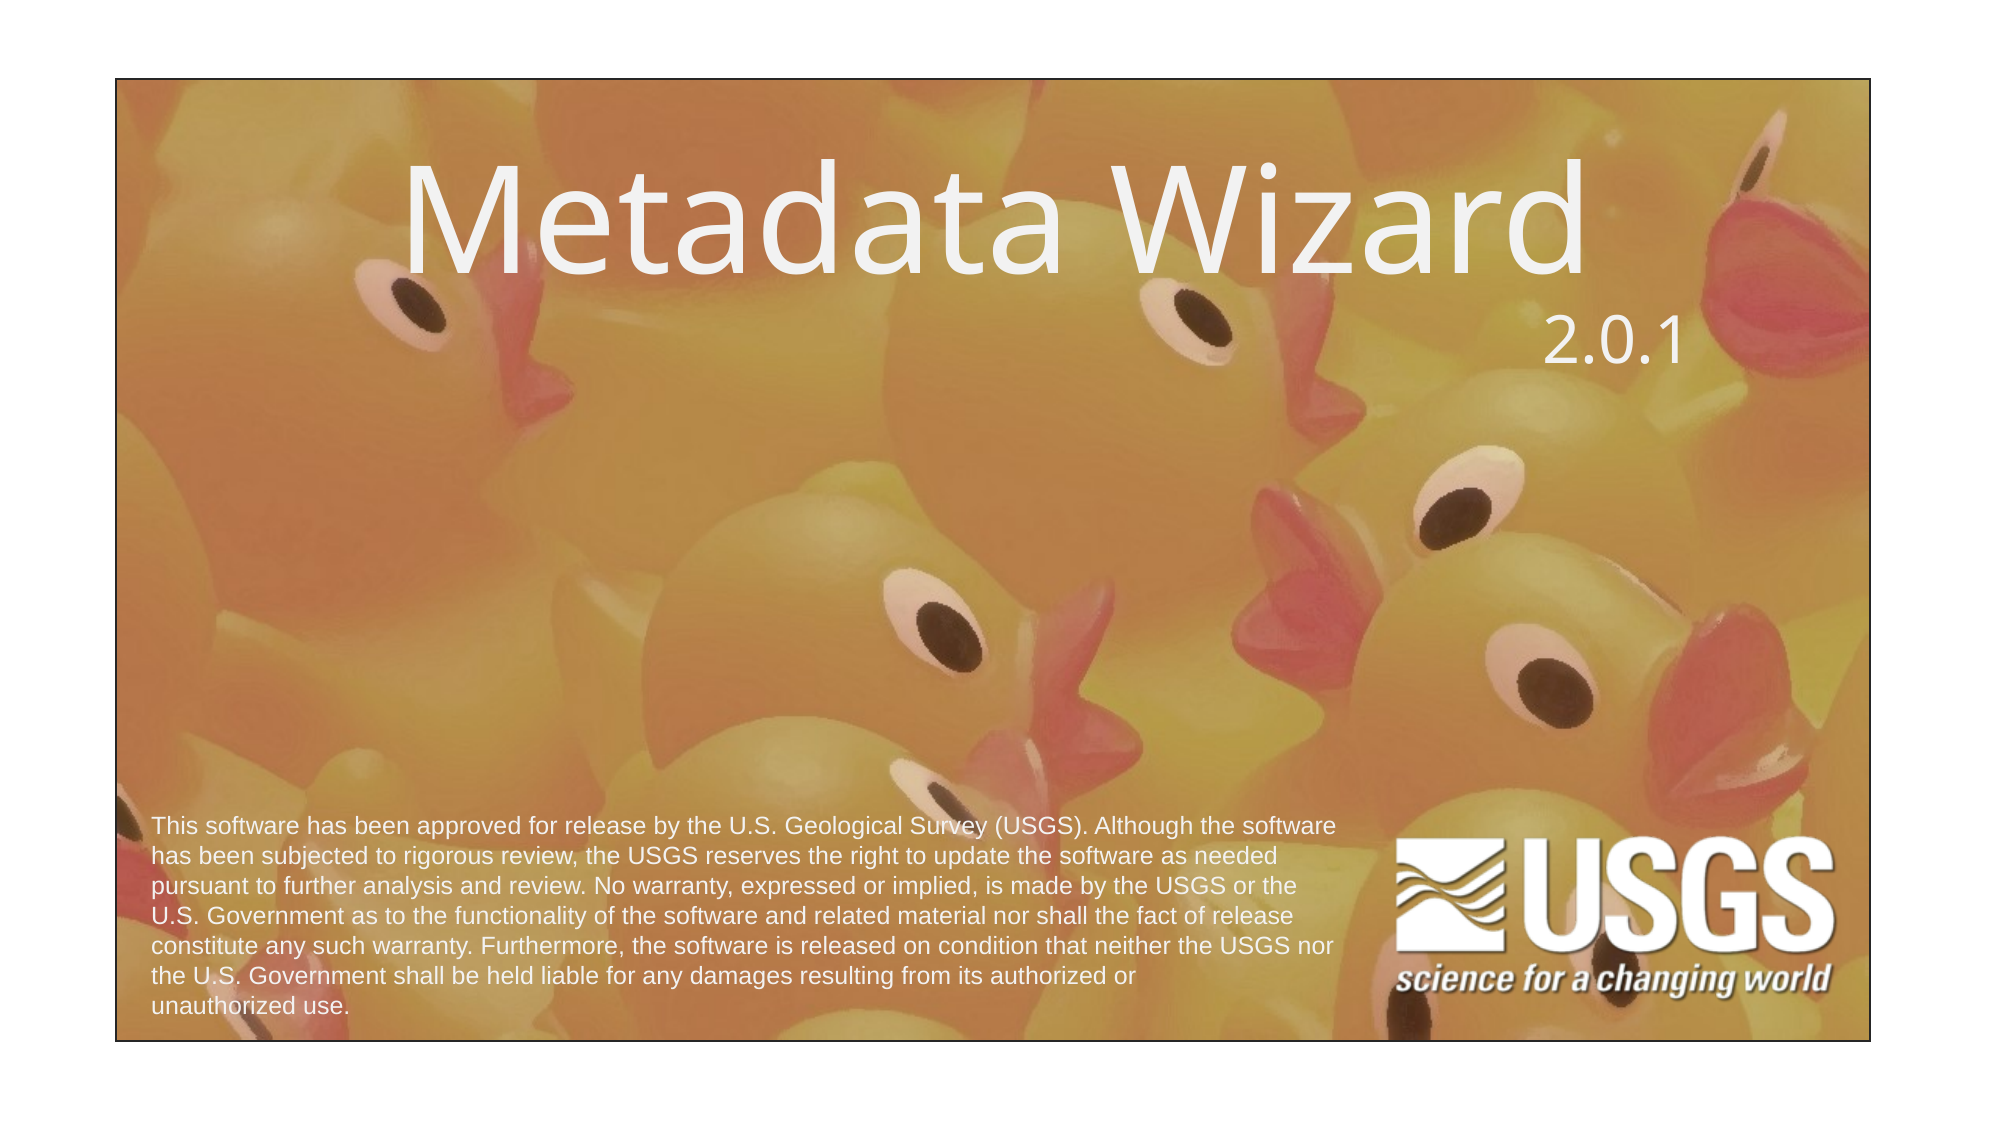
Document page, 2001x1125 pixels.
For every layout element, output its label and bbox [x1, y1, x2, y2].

picture [115, 78, 1870, 1042]
